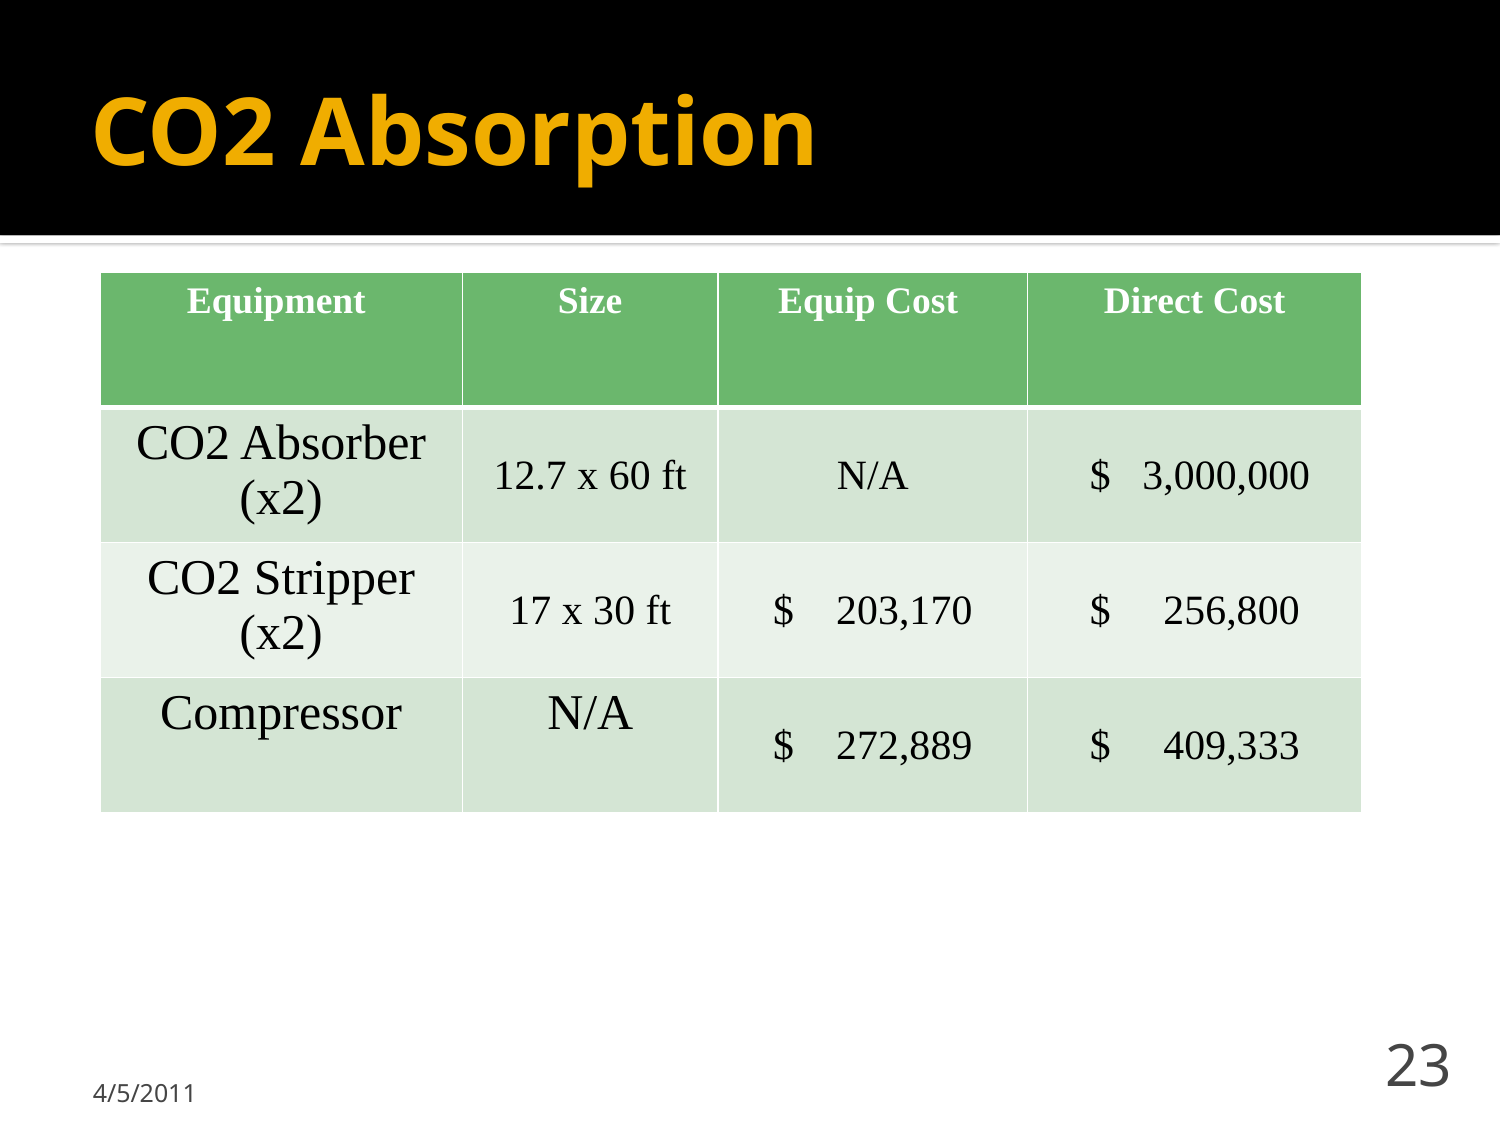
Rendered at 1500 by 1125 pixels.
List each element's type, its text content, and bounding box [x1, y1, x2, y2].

table_header Size [463, 273, 717, 405]
table_cell N/A [463, 678, 717, 812]
table_cell $ 409,333 [1028, 678, 1361, 812]
table_cell $ 3,000,000 [1028, 410, 1361, 542]
slide_number 23 [1345, 1062, 1467, 1108]
table_header Equipment [101, 273, 462, 405]
table_header Direct Cost [1028, 273, 1361, 405]
table_cell $ 272,889 [719, 678, 1027, 812]
title CO2 Absorption [75, 25, 1425, 231]
table_cell Compressor [101, 678, 462, 812]
table_cell 17 x 30 ft [463, 543, 717, 677]
table_header Equip Cost [719, 273, 1027, 405]
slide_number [75, 1062, 425, 1108]
table_cell 12.7 x 60 ft [463, 410, 717, 542]
table_cell CO2 Stripper (x2) [101, 543, 462, 677]
table_cell N/A [719, 410, 1027, 542]
table_cell $ 256,800 [1028, 543, 1361, 677]
table_cell $ 203,170 [719, 543, 1027, 677]
table_cell CO2 Absorber (x2) [101, 410, 462, 542]
